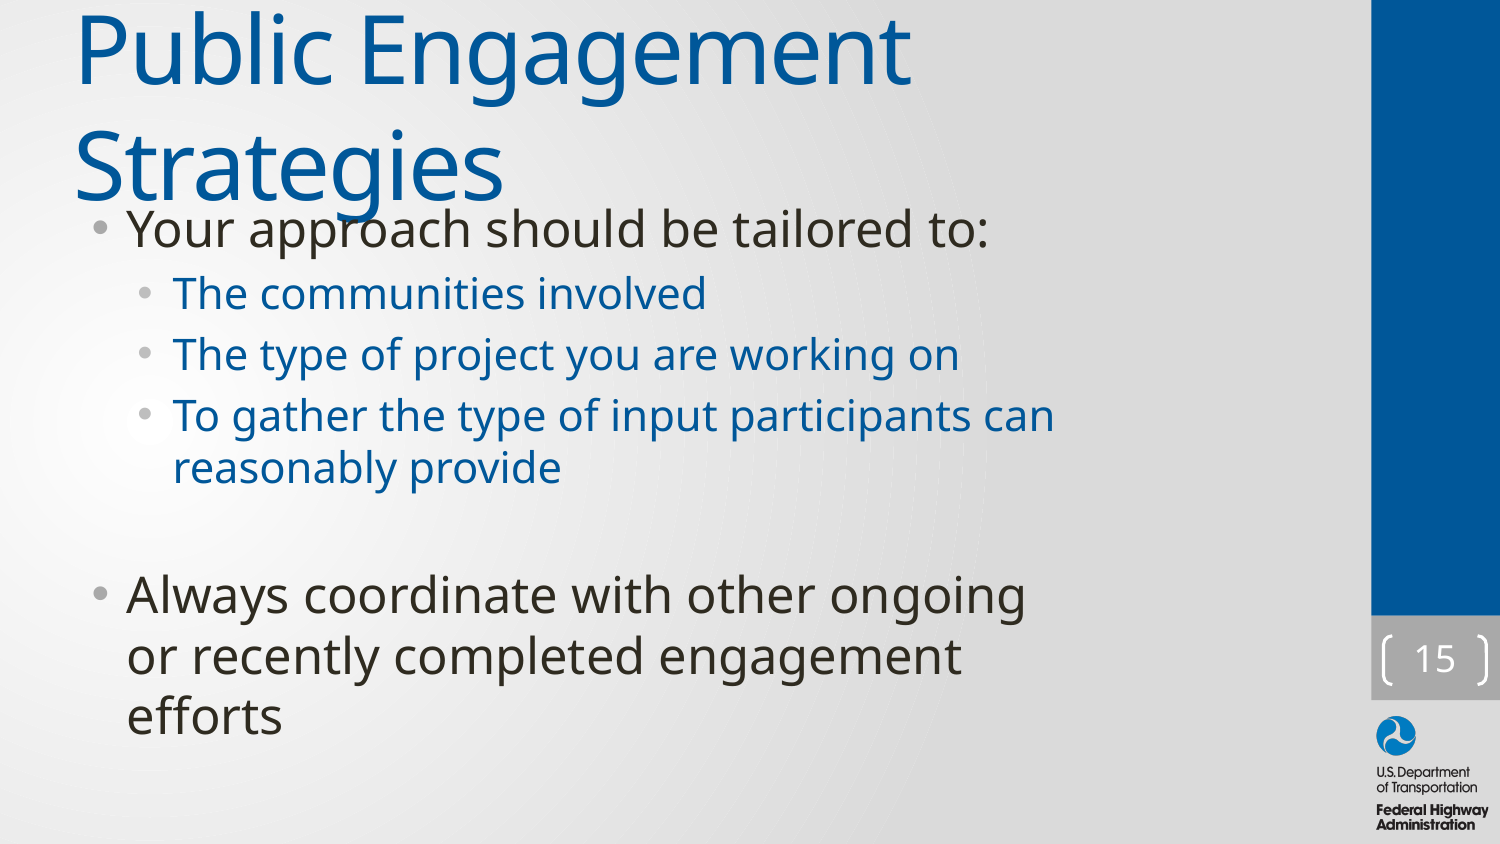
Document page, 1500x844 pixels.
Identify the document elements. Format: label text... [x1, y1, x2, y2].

slide_number 15 [1381, 634, 1488, 687]
title Public Engagement Strategies [58, 33, 1309, 175]
list Your approach should be tailored to: The communities involved The type of project you are working on To gather the type of input participants can reasonably provide Always coordinate with other ongoing or recently completed engagement efforts [58, 188, 1102, 754]
